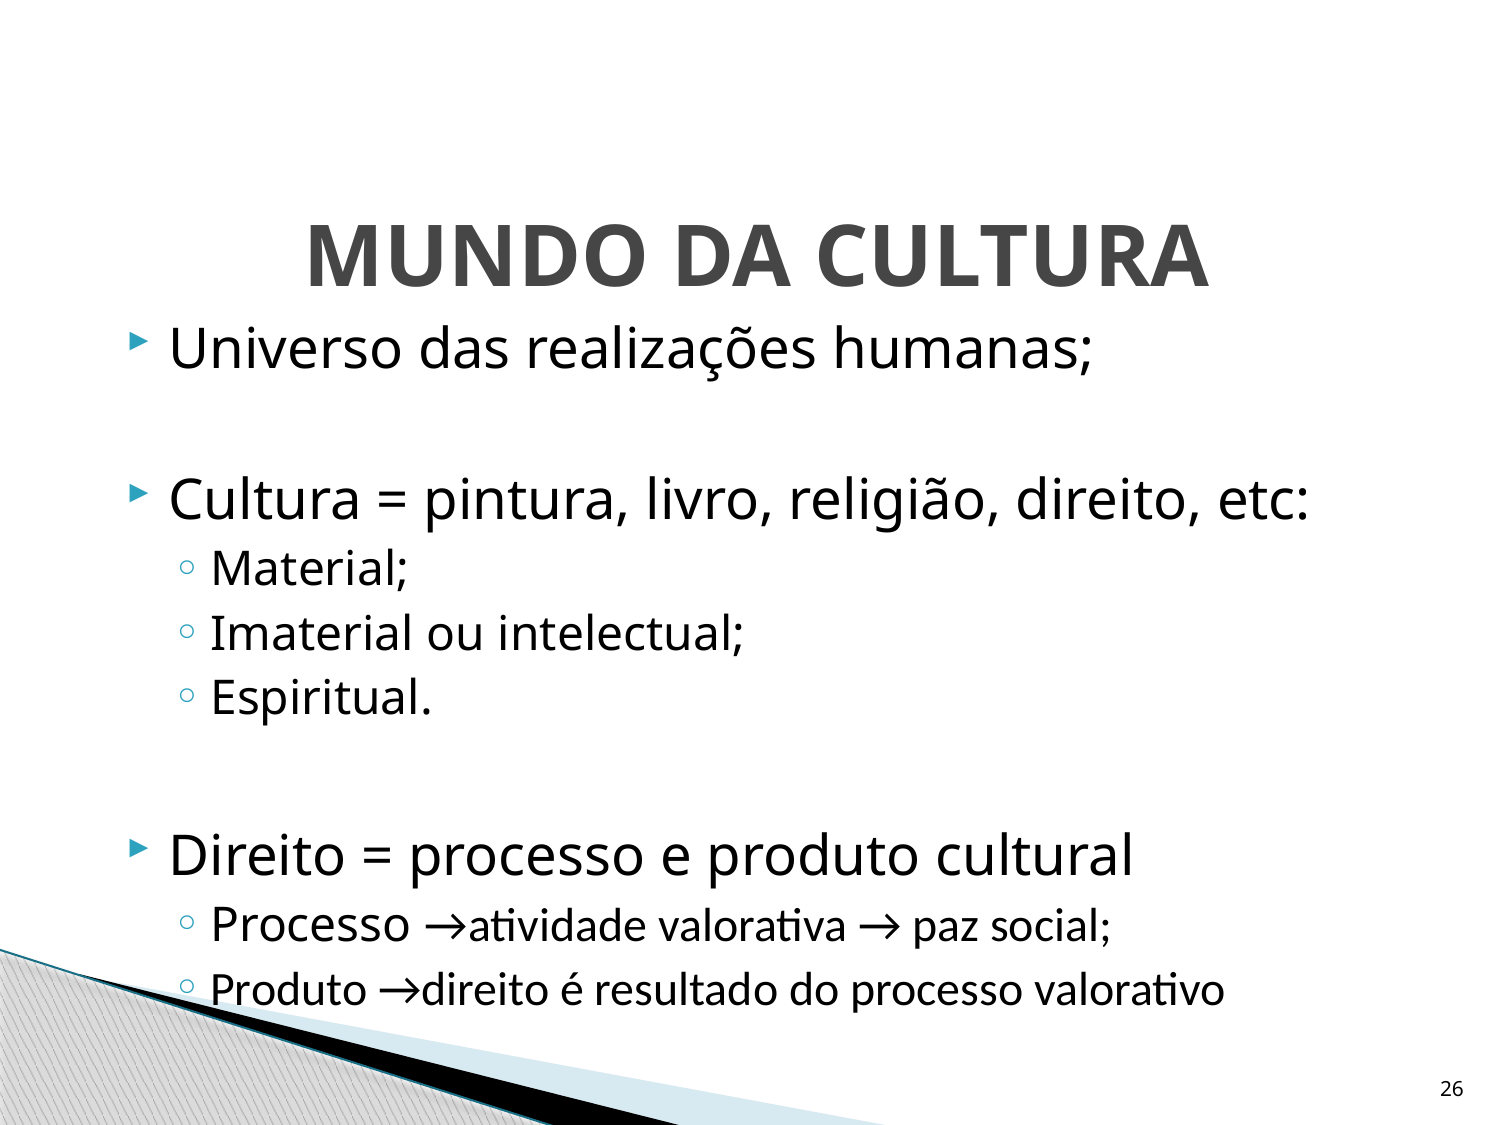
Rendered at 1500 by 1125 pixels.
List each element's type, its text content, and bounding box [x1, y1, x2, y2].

slide_number 26 [1418, 1051, 1479, 1112]
list Universo das realizações humanas; Cultura = pintura, livro, religião, direito, etc: Material; Imaterial ou intelectual; Espiritual. Direito = processo e produto cultural Processo →atividade valorativa → paz social; Produto →direito é resultado do processo valorativo [93, 304, 1465, 1079]
text_box MUNDO DA CULTURA [81, 187, 1432, 317]
